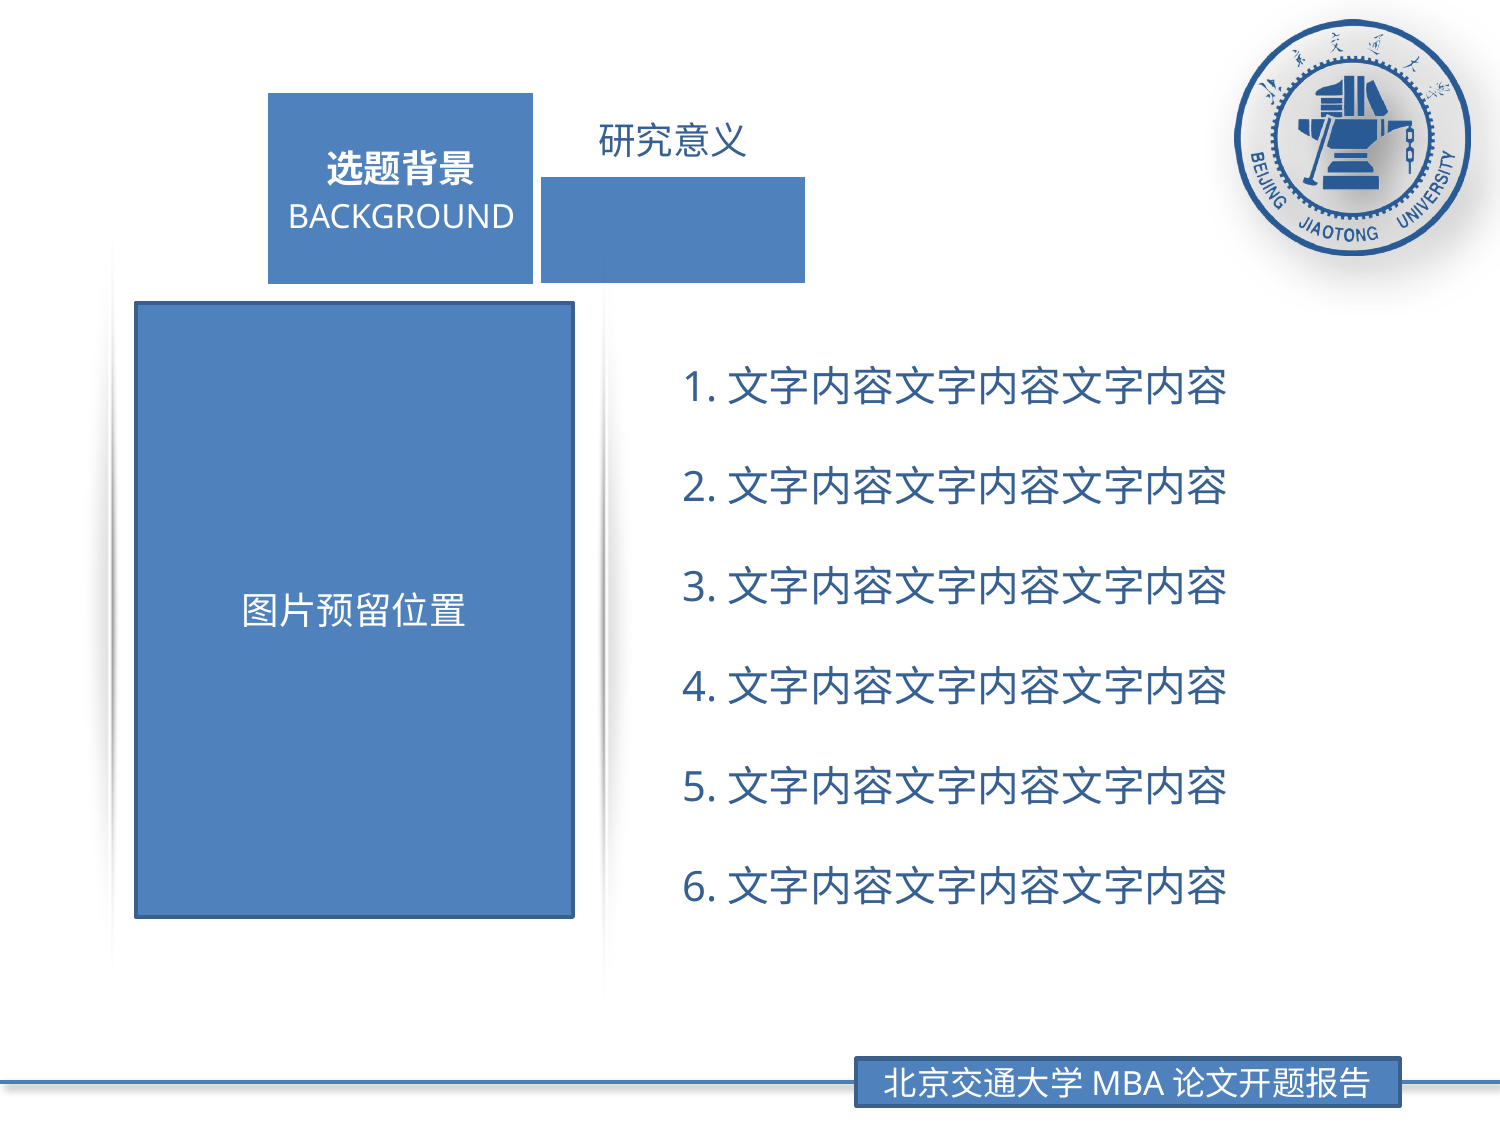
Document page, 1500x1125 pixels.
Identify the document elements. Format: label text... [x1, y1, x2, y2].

text_box 1.文字内容文字内容文字内容 2.文字内容文字内容文字内容 3.文字内容文字内容文字内容 4.文字内容文字内容文字内容 5.文字内容文字内容文字内容 6.文字内容文字内容文字内容 [667, 302, 1317, 918]
text_box 图片预留位置 [134, 639, 575, 919]
table_header 研究意义 [541, 93, 806, 169]
table_cell [541, 177, 596, 283]
text_box 图片预留位置 [134, 301, 575, 607]
table_header 选题背景 BACKGROUND [268, 93, 533, 284]
table_cell [642, 177, 805, 283]
picture [0, 136, 1092, 1105]
